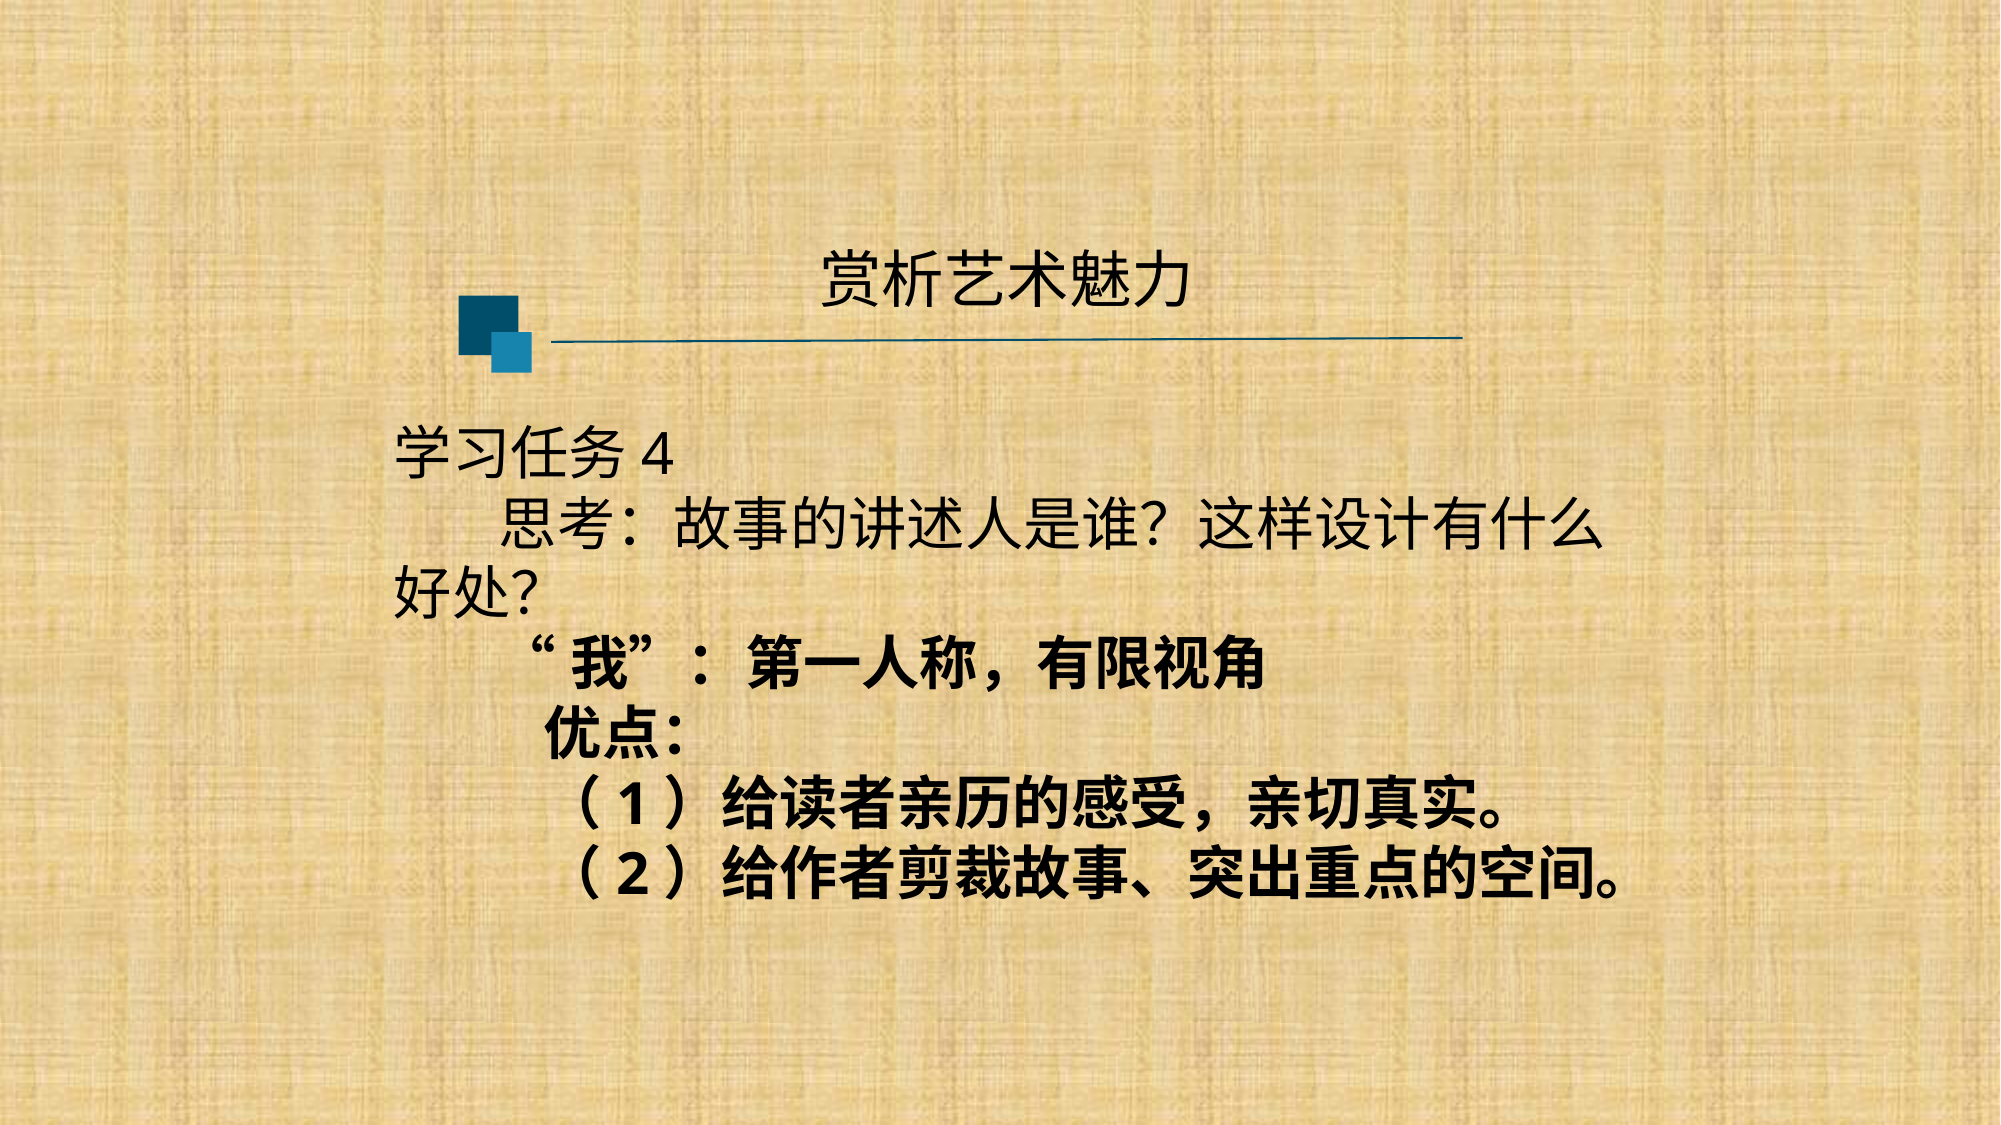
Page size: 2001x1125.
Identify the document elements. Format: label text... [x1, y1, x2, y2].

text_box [551, 337, 1463, 342]
text_box 赏析艺术魅力 [551, 232, 1463, 322]
picture [0, 0, 2001, 1125]
text_box 学习任务4 思考：故事的讲述人是谁？这样设计有什么好处？ “我”：第一人称，有限视角 优点： （1）给读者亲历的感受，亲切真实。 （2）给作者剪裁故事、突出重点的空间。 [379, 409, 1635, 984]
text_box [458, 295, 532, 373]
